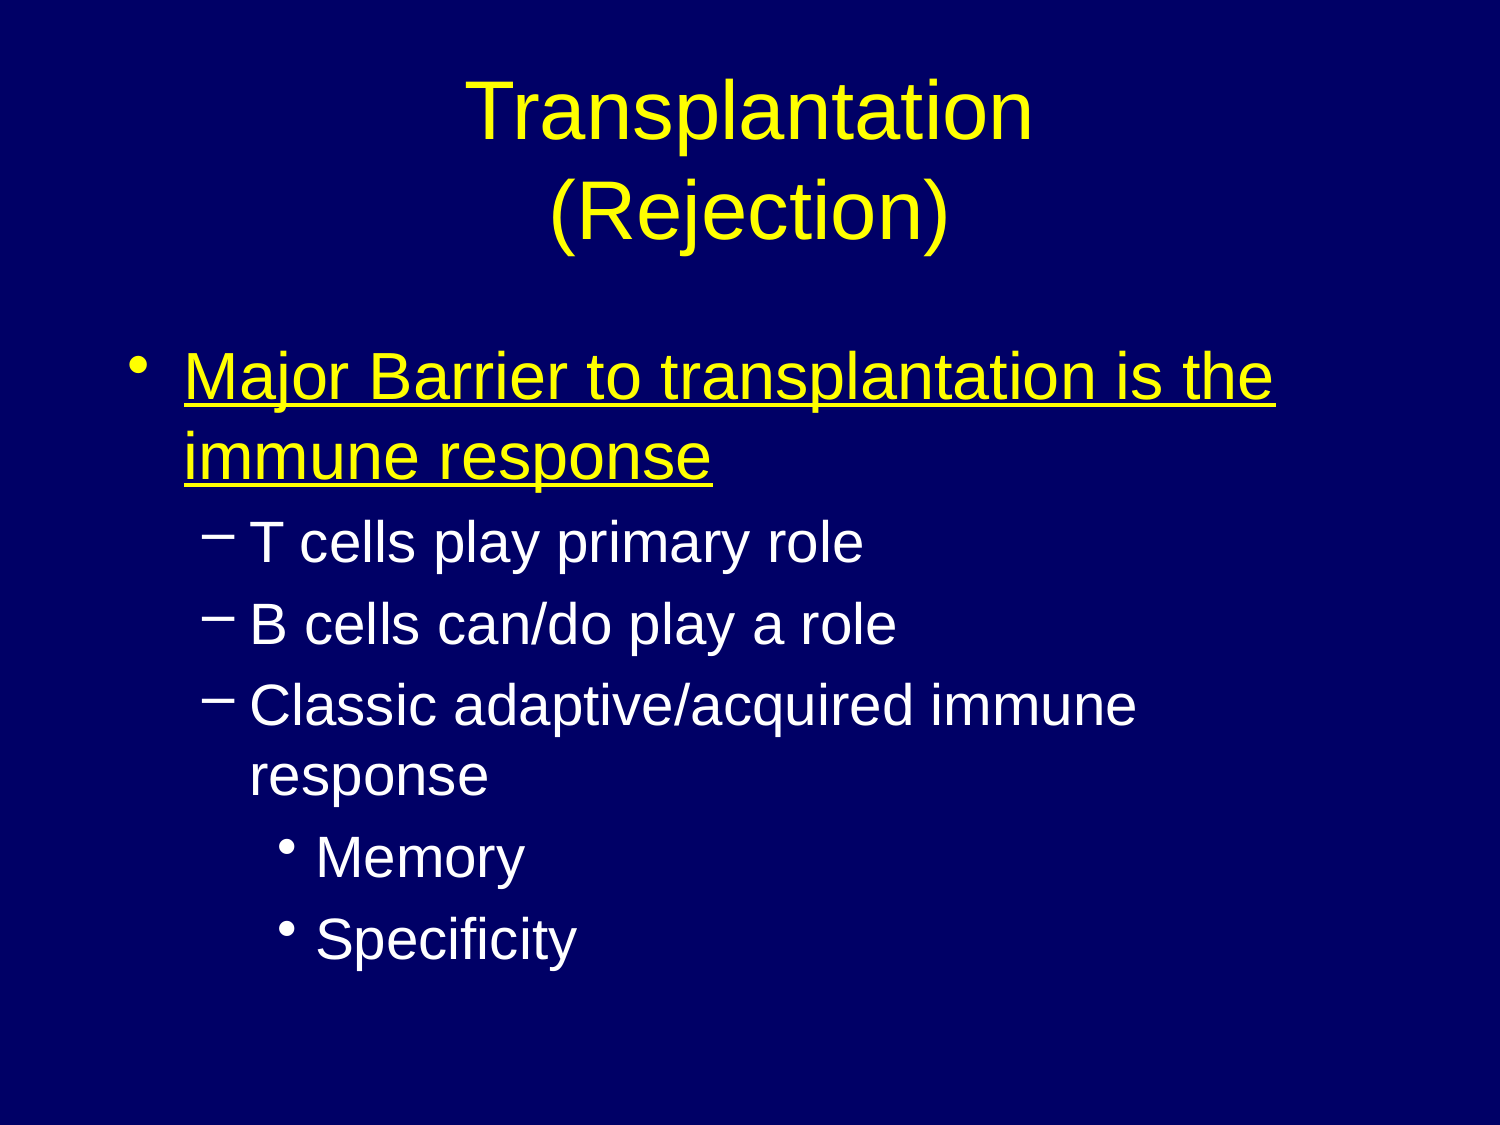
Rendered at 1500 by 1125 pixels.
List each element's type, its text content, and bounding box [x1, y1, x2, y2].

title Transplantation (Rejection) [112, 62, 1388, 251]
list Major Barrier to transplantation is the immune response T cells play primary role B cells can/do play a role Classic adaptive/acquired immune response Memory Specificity [112, 324, 1388, 1001]
